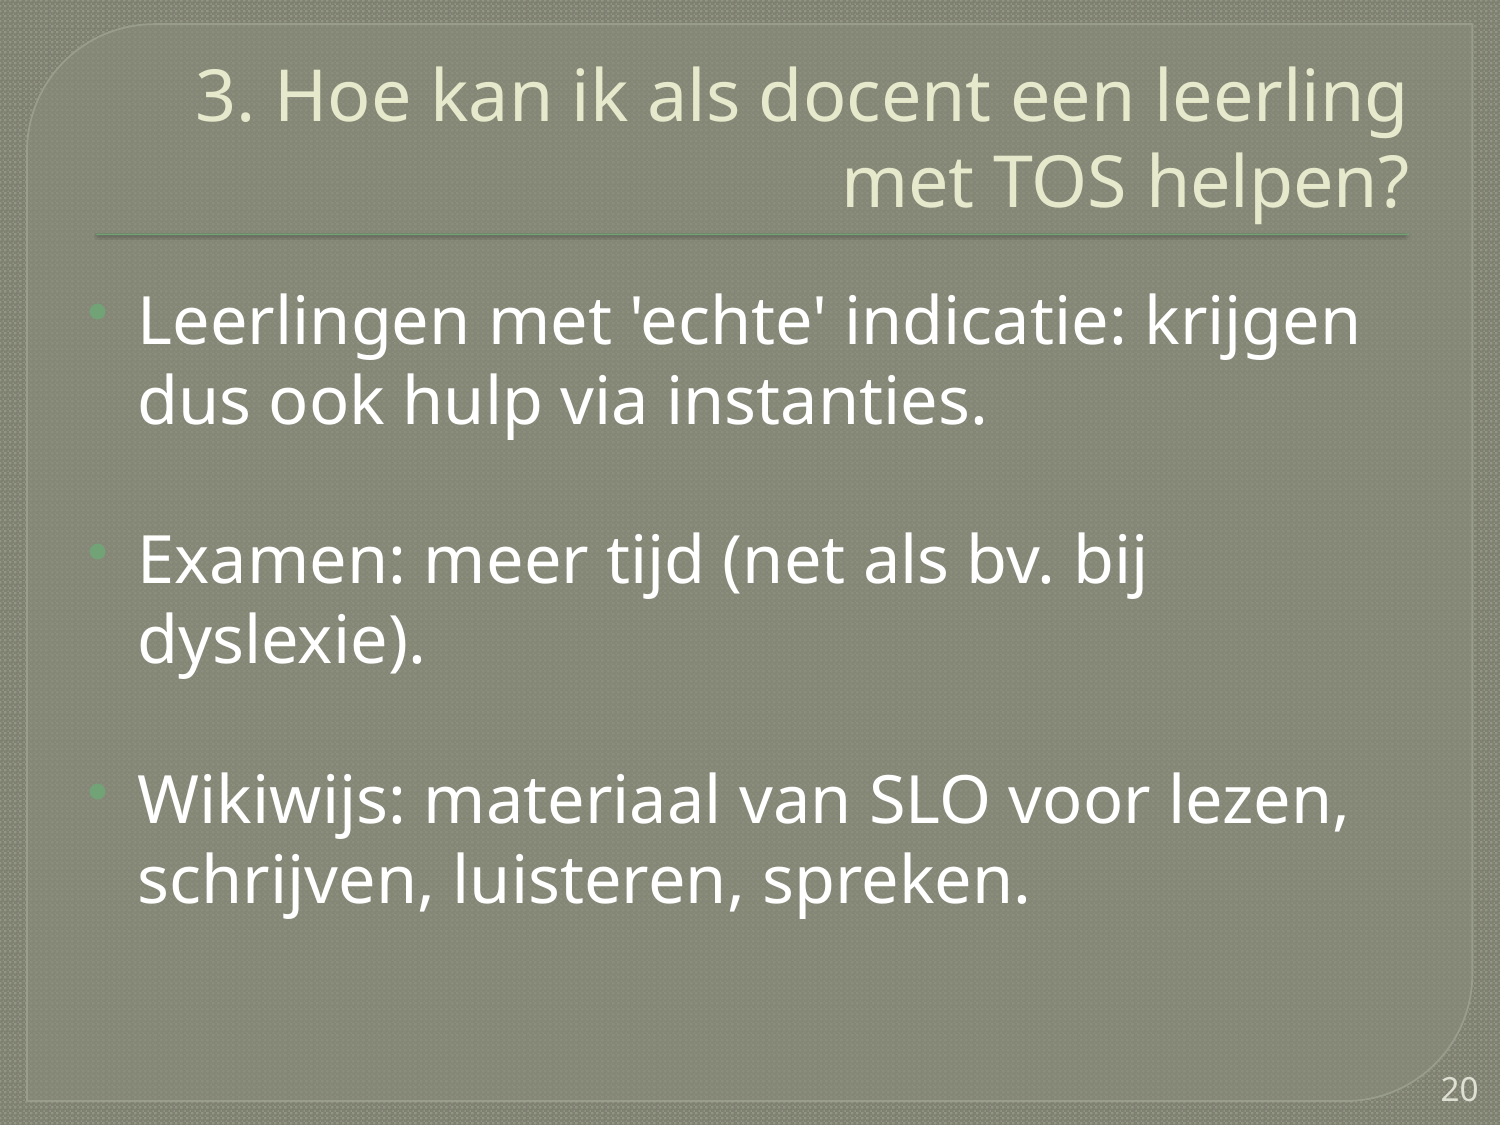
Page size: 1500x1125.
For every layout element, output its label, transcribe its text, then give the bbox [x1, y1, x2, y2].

list Leerlingen met 'echte' indicatie: krijgen dus ook hulp via instanties. Examen: meer tijd (net als bv. bij dyslexie). Wikiwijs: materiaal van SLO voor lezen, schrijven, luisteren, spreken. [75, 270, 1425, 1013]
title 3. Hoe kan ik als docent een leerling met TOS helpen? [75, 41, 1425, 230]
slide_number 20 [1417, 1068, 1494, 1114]
